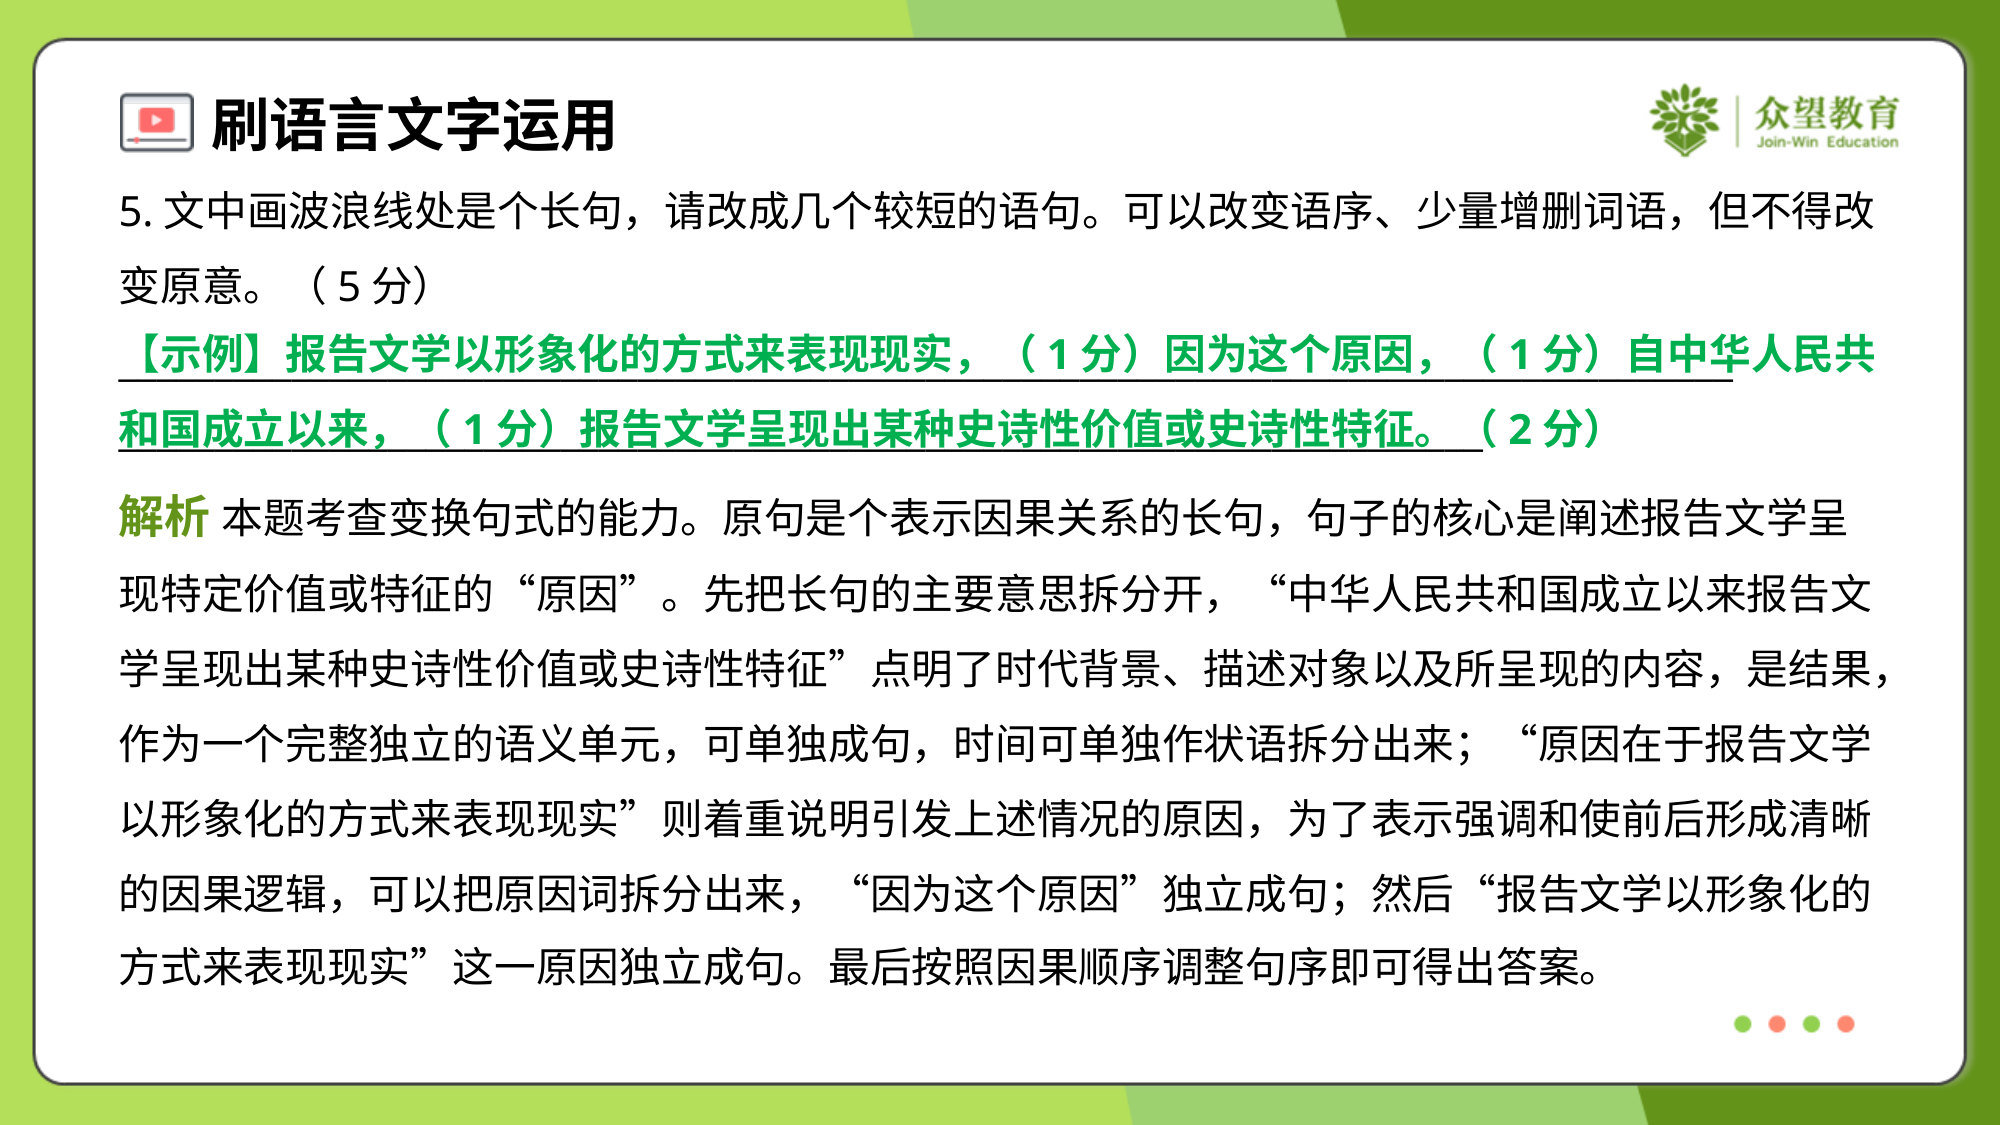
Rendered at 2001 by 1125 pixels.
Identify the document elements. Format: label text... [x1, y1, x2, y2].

text_box 【示例】报告文学以形象化的方式来表现现实，（1分）因为这个原因，（1分）自中华人民共和国成立以来，（1分）报告文学呈现出某种史诗性价值或史诗性特征。（2分） [118, 303, 1883, 446]
picture [0, 0, 2000, 1125]
text_box 5.文中画波浪线处是个长句，请改成几个较短的语句。可以改变语序、少量增删词语，但不得改 变原意。（5分） ____________________________________________________________________________________ _______________________________________________________________________ [118, 159, 1883, 303]
text_box 解析 本题考查变换句式的能力。原句是个表示因果关系的长句，句子的核心是阐述报告文学呈 现特定价值或特征的“原因”。先把长句的主要意思拆分开，“中华人民共和国成立以来报告文 学呈现出某种史诗性价值或史诗性特征”点明了时代背景、描述对象以及所呈现的内容，是结果， 作为一个完整独立的语义单元，可单独成句，时间可单独作状语拆分出来；“原因在于报告文学 以形象化的方式来表现现实”则着重说明引发上述情况的原因，为了表示强调和使前后形成清晰 的因果逻辑，可以把原因词拆分出来，“因为这个原因”独立成句；然后“报告文学以形象化的 方式来表现现实”这一原因独立成句。最后按照因果顺序调整句序即可得出答案。 [118, 465, 1883, 983]
